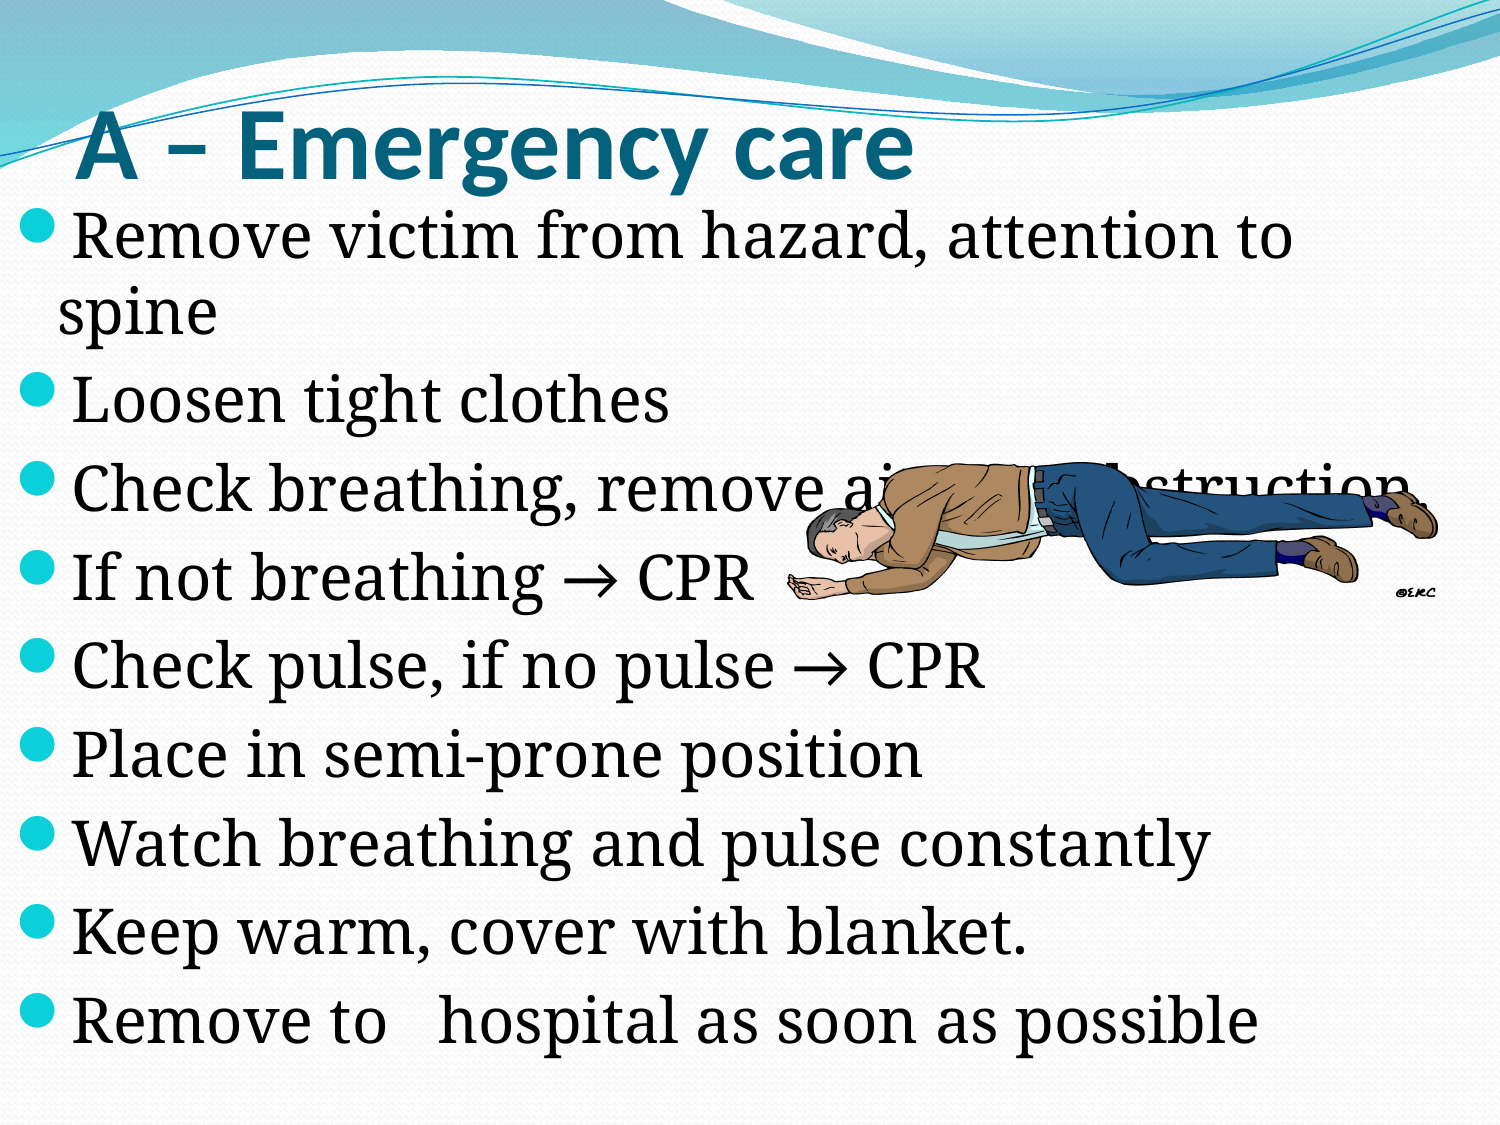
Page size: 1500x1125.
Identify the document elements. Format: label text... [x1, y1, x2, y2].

title A – Emergency care [75, 45, 1425, 187]
picture [787, 462, 1438, 601]
list Remove victim from hazard, attention to spine Loosen tight clothes Check breathing, remove airway obstruction. If not breathing → CPR Check pulse, if no pulse → CPR Place in semi-prone position Watch breathing and pulse constantly Keep warm, cover with blanket. Remove to hospital as soon as possible [0, 187, 1463, 1088]
